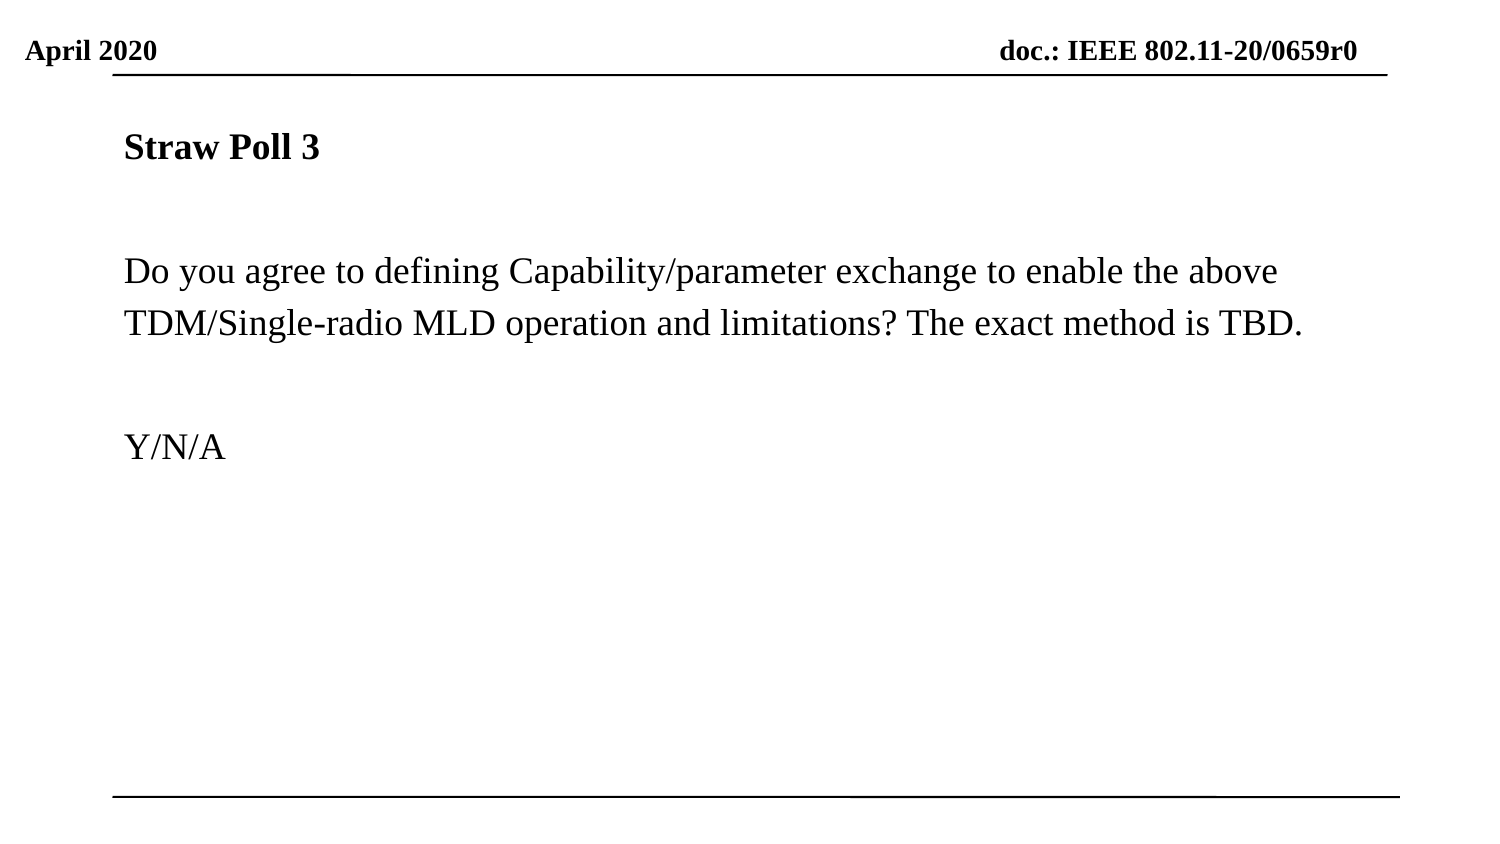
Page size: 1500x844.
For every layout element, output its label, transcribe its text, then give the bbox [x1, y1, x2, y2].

list Straw Poll 3 Do you agree to defining Capability/parameter exchange to enable the above TDM/Single-radio MLD operation and limitations? The exact method is TBD. Y/N/A [112, 109, 1388, 772]
